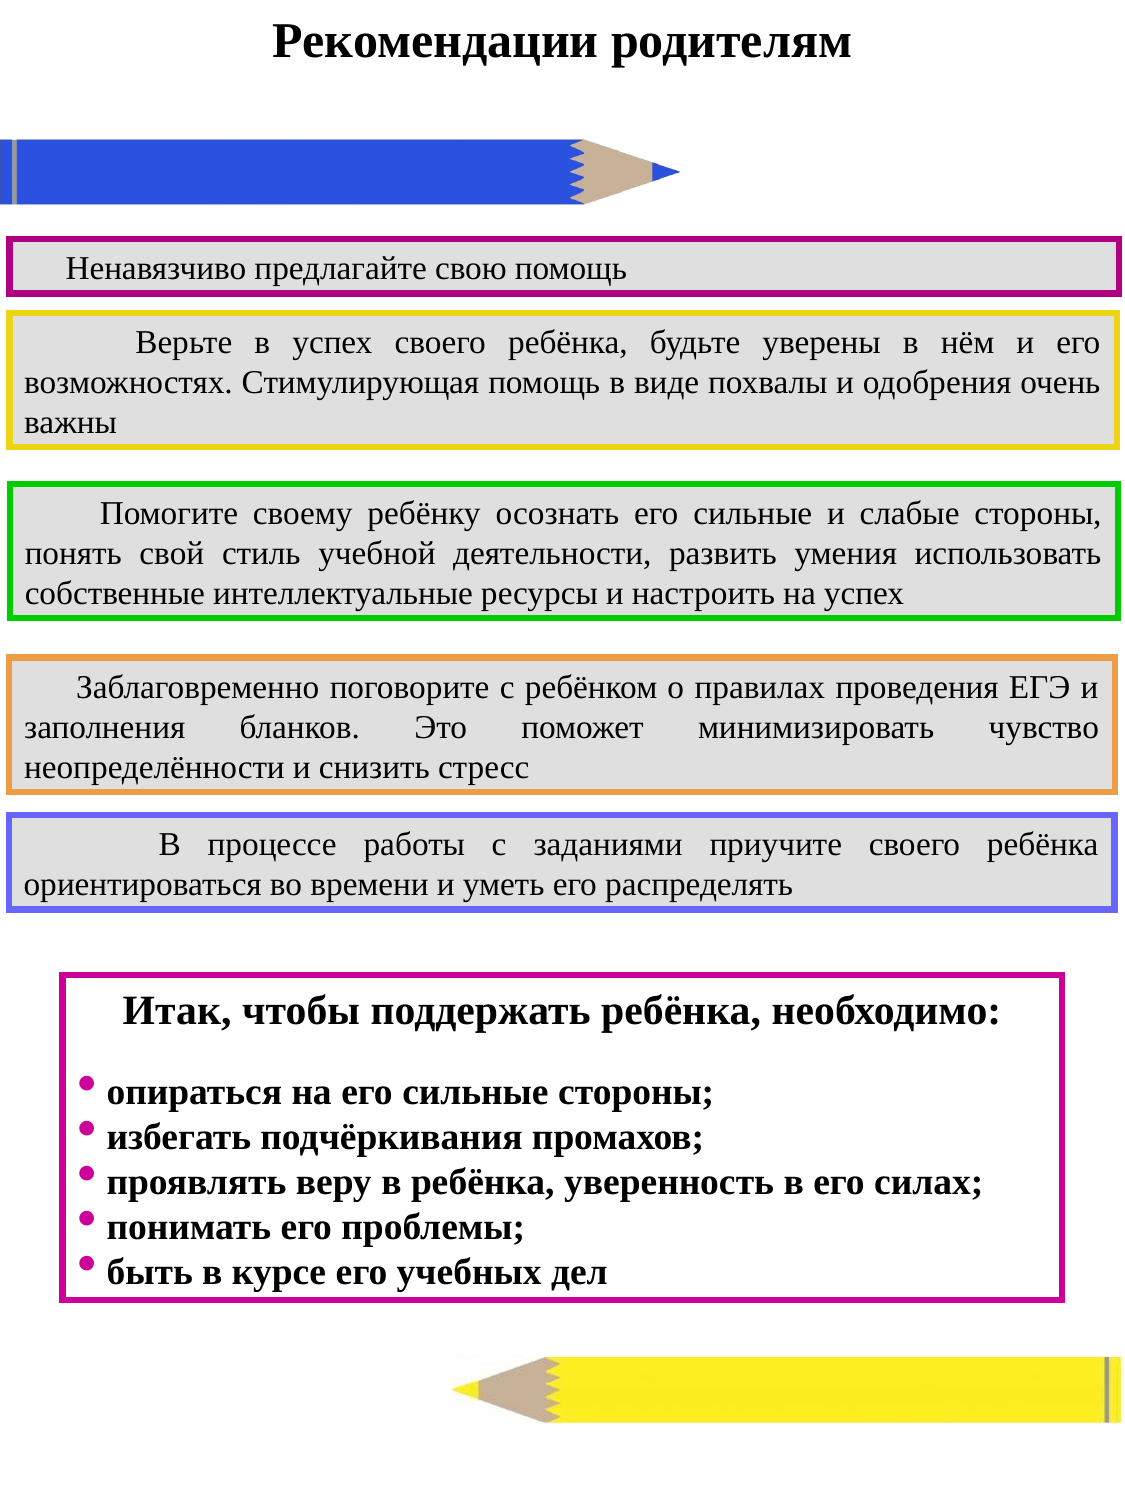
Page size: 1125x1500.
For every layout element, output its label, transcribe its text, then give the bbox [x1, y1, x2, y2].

picture [451, 1355, 1125, 1425]
picture [0, 137, 697, 213]
text_box Помогите своему ребёнку осознать его сильные и слабые стороны, понять свой стиль учебной деятельности, развить умения использовать собственные интеллектуальные ресурсы и настроить на успех [10, 483, 1119, 619]
text_box Рекомендации родителям [0, 0, 1125, 75]
text_box Верьте в успех своего ребёнка, будьте уверены в нём и его возможностях. Стимулирующая помощь в виде похвалы и одобрения очень важны [9, 312, 1117, 448]
text_box Заблаговременно поговорите с ребёнком о правилах проведения ЕГЭ и заполнения бланков. Это поможет минимизировать чувство неопределённости и снизить стресс [9, 657, 1116, 792]
text_box Ненавязчиво предлагайте свою помощь [9, 238, 1119, 294]
text_box Итак, чтобы поддержать ребёнка, необходимо: опираться на его сильные стороны; избегать подчёркивания промахов; проявлять веру в ребёнка, уверенность в его силах; понимать его проблемы; быть в курсе его учебных дел [62, 975, 1062, 1300]
text_box В процессе работы с заданиями приучите своего ребёнка ориентироваться во времени и уметь его распределять [8, 815, 1115, 910]
